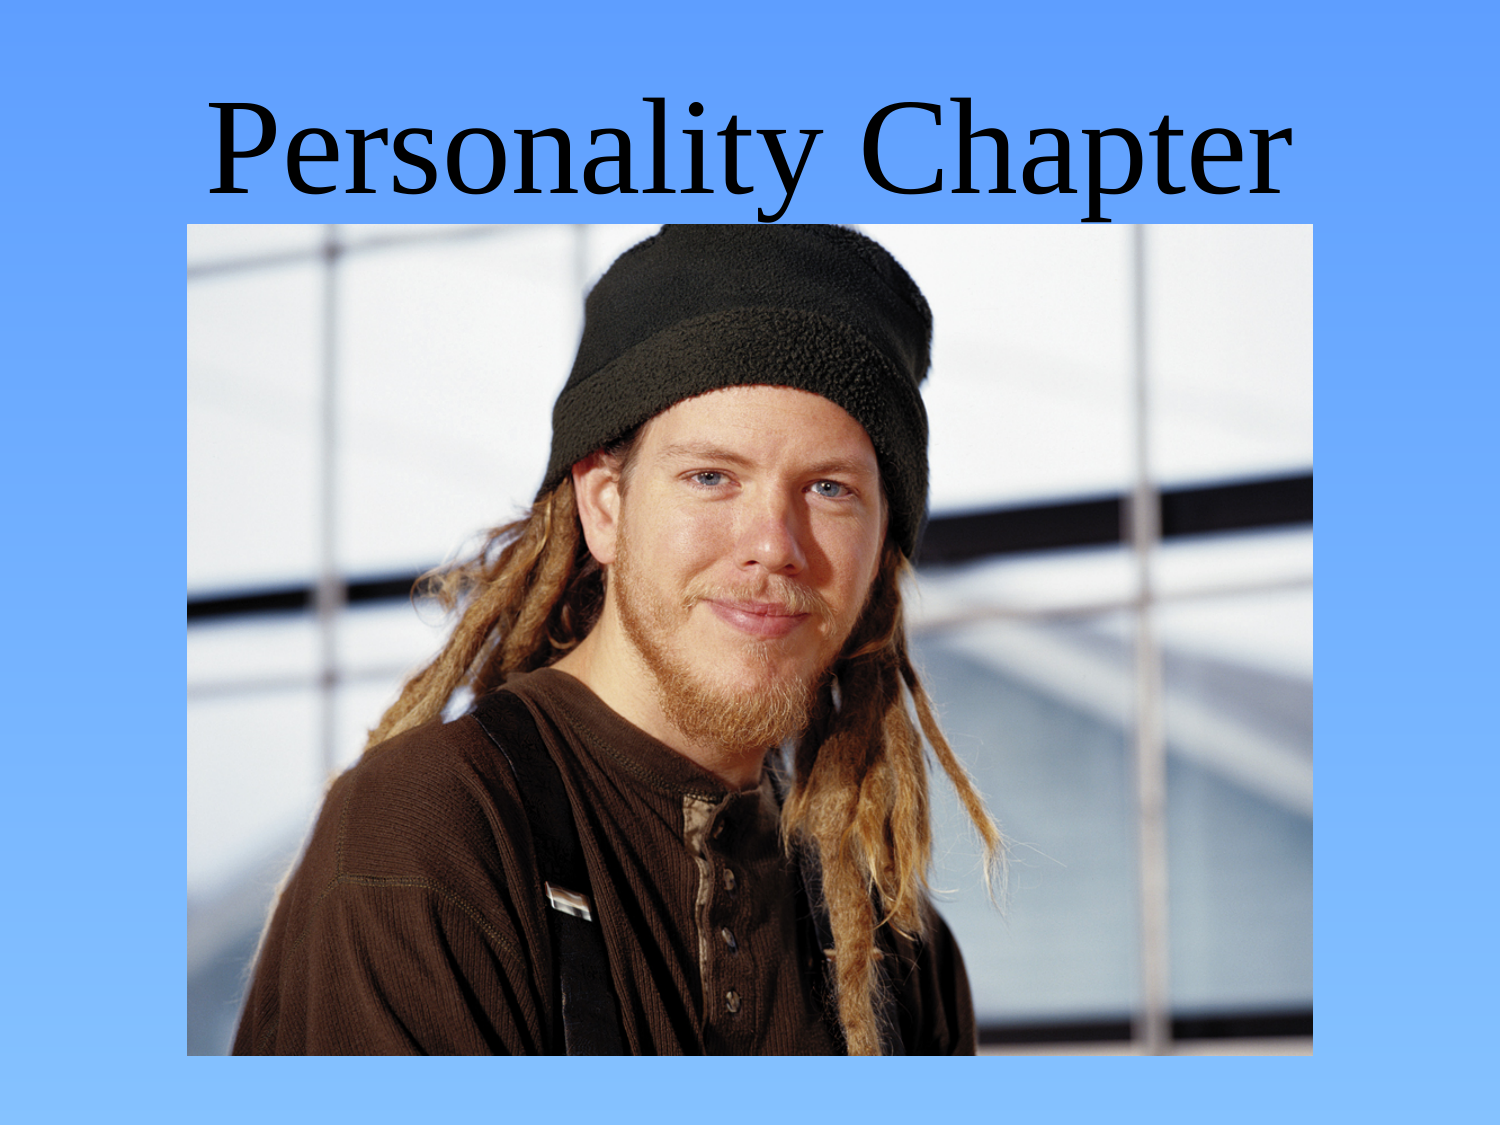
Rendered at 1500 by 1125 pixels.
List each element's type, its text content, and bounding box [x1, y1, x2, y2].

title Personality Chapter [74, 44, 1426, 233]
picture [187, 224, 1313, 1056]
